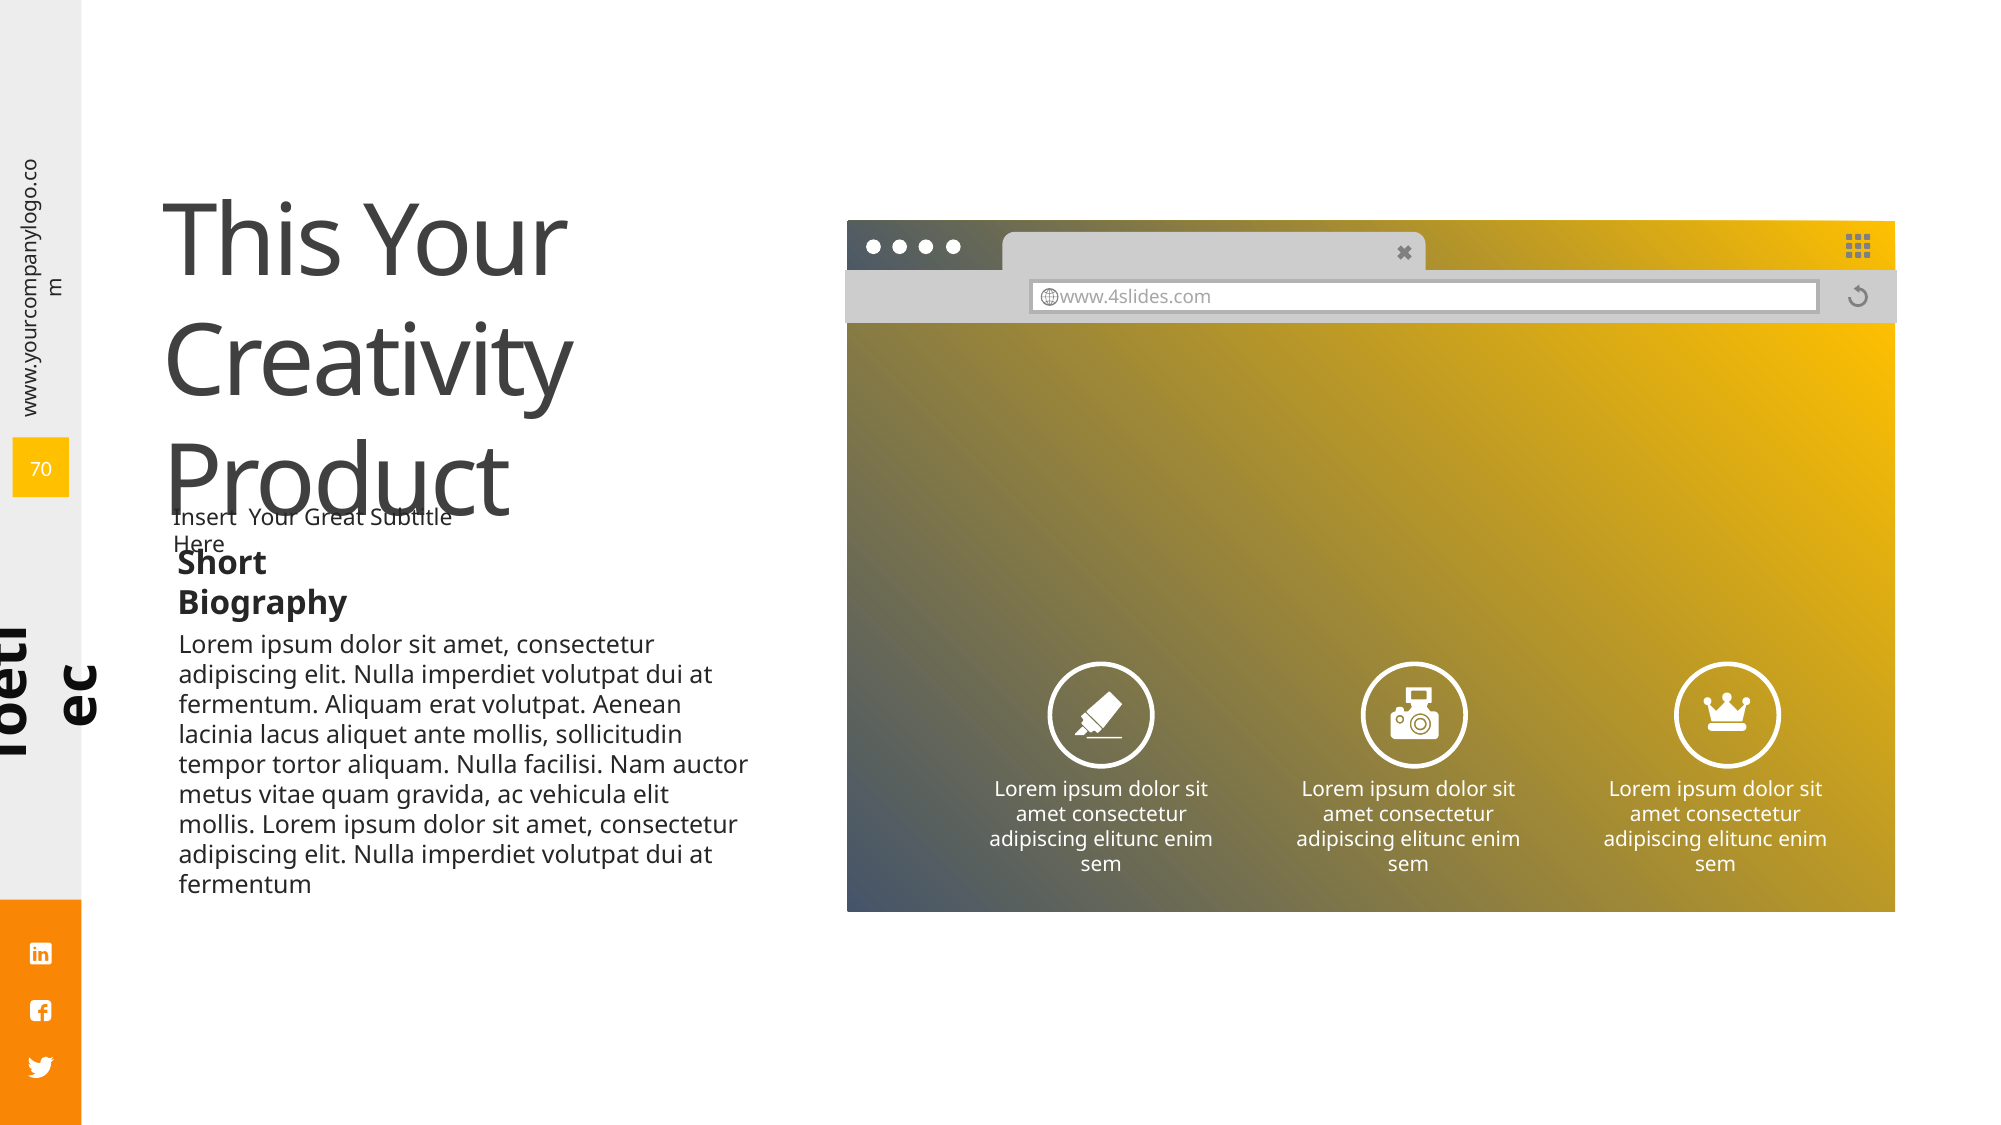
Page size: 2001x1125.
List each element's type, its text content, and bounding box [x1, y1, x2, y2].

picture [81, 0, 2000, 1125]
slide_number 70 [12, 437, 69, 498]
